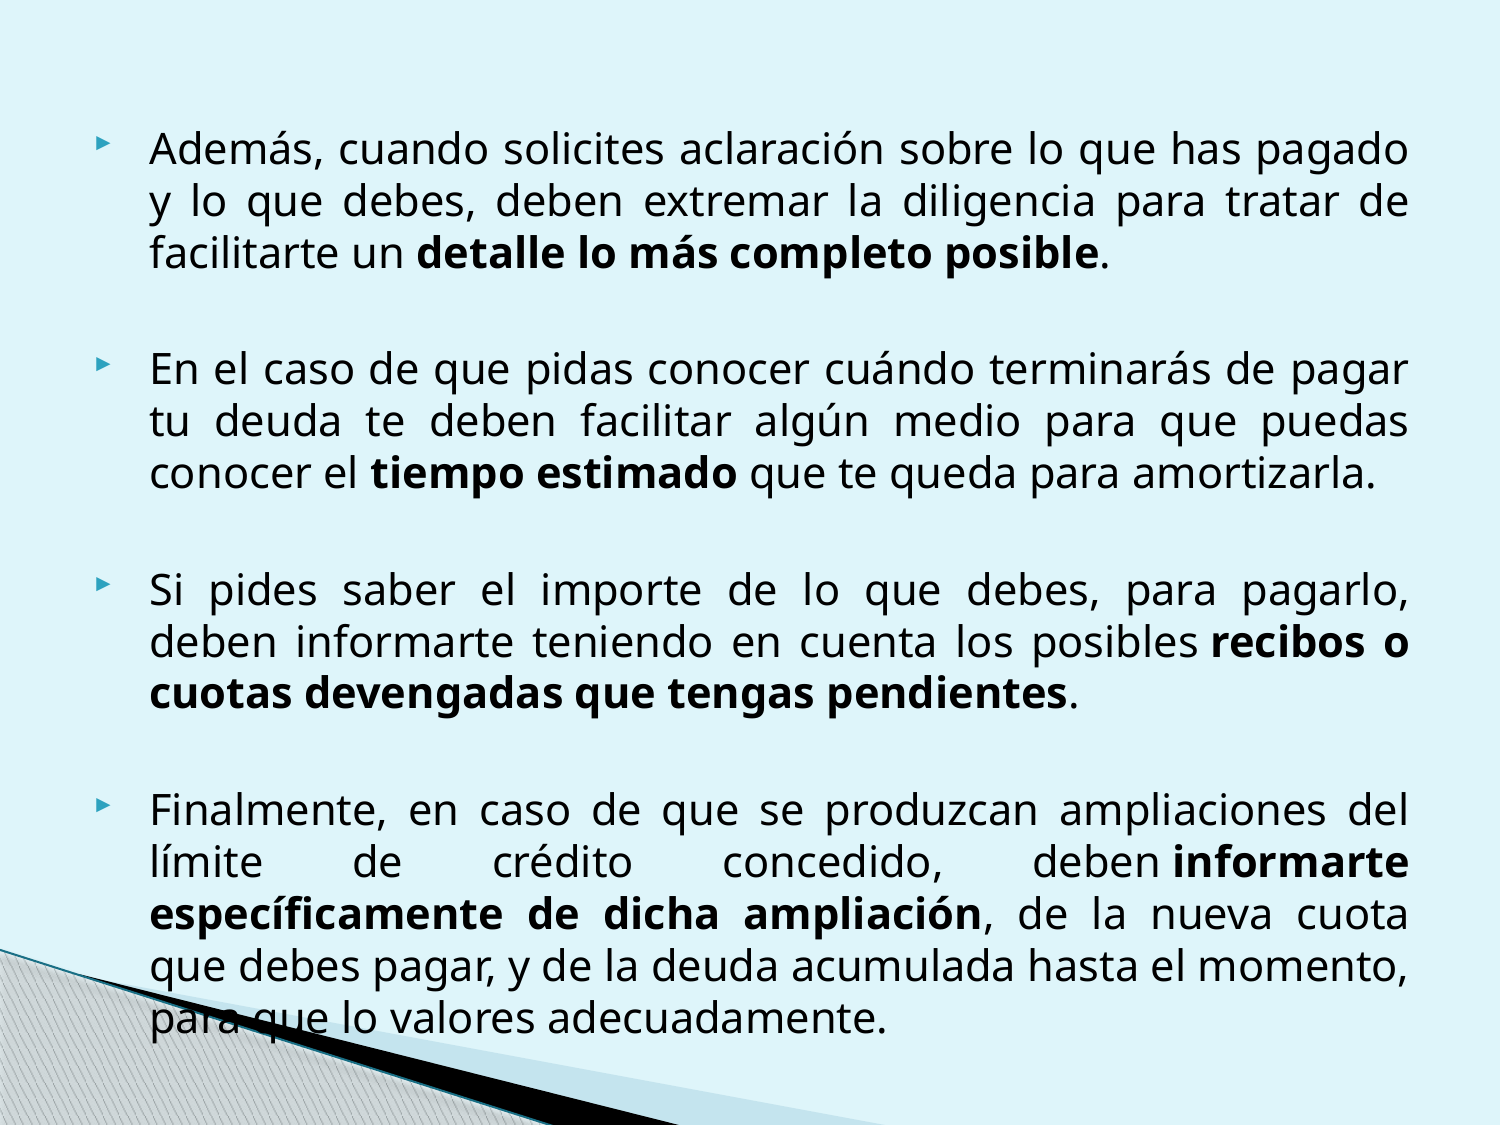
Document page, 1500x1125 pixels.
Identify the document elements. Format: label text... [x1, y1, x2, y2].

list Además, cuando solicites aclaración sobre lo que has pagado y lo que debes, deben extremar la diligencia para tratar de facilitarte un detalle lo más completo posible. En el caso de que pidas conocer cuándo terminarás de pagar tu deuda te deben facilitar algún medio para que puedas conocer el tiempo estimado que te queda para amortizarla. Si pides saber el importe de lo que debes, para pagarlo, deben informarte teniendo en cuenta los posibles recibos o cuotas devengadas que tengas pendientes. Finalmente, en caso de que se produzcan ampliaciones del límite de crédito concedido, deben informarte específicamente de dicha ampliación, de la nueva cuota que debes pagar, y de la deuda acumulada hasta el momento, para que lo valores adecuadamente. [75, 113, 1425, 1071]
